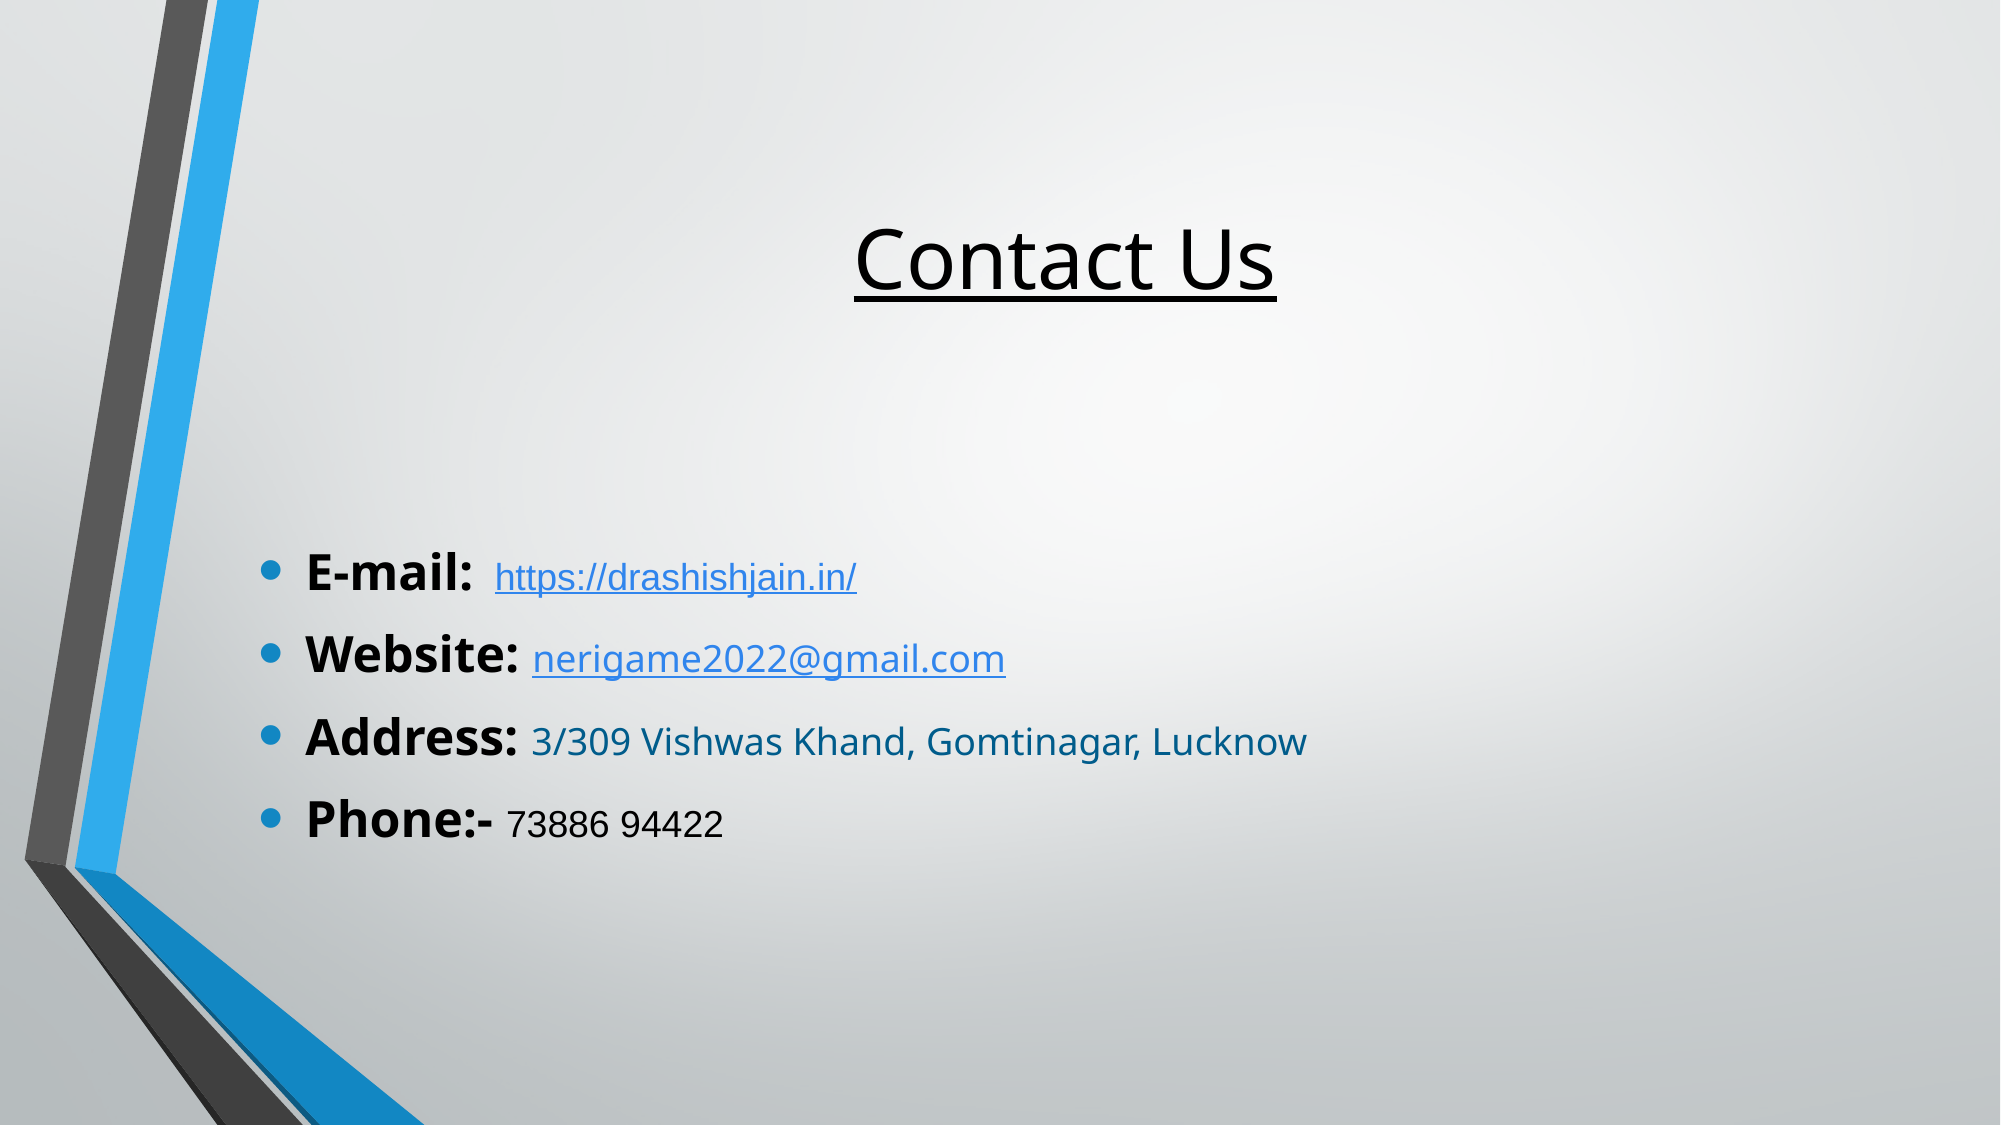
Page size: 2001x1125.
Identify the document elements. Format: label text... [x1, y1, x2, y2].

list E-mail: https://drashishjain.in/ Website: nerigame2022@gmail.com Address: 3/309 Vishwas Khand, Gomtinagar, Lucknow Phone:- 73886 94422 [243, 437, 1887, 950]
title Contact Us [243, 112, 1887, 400]
